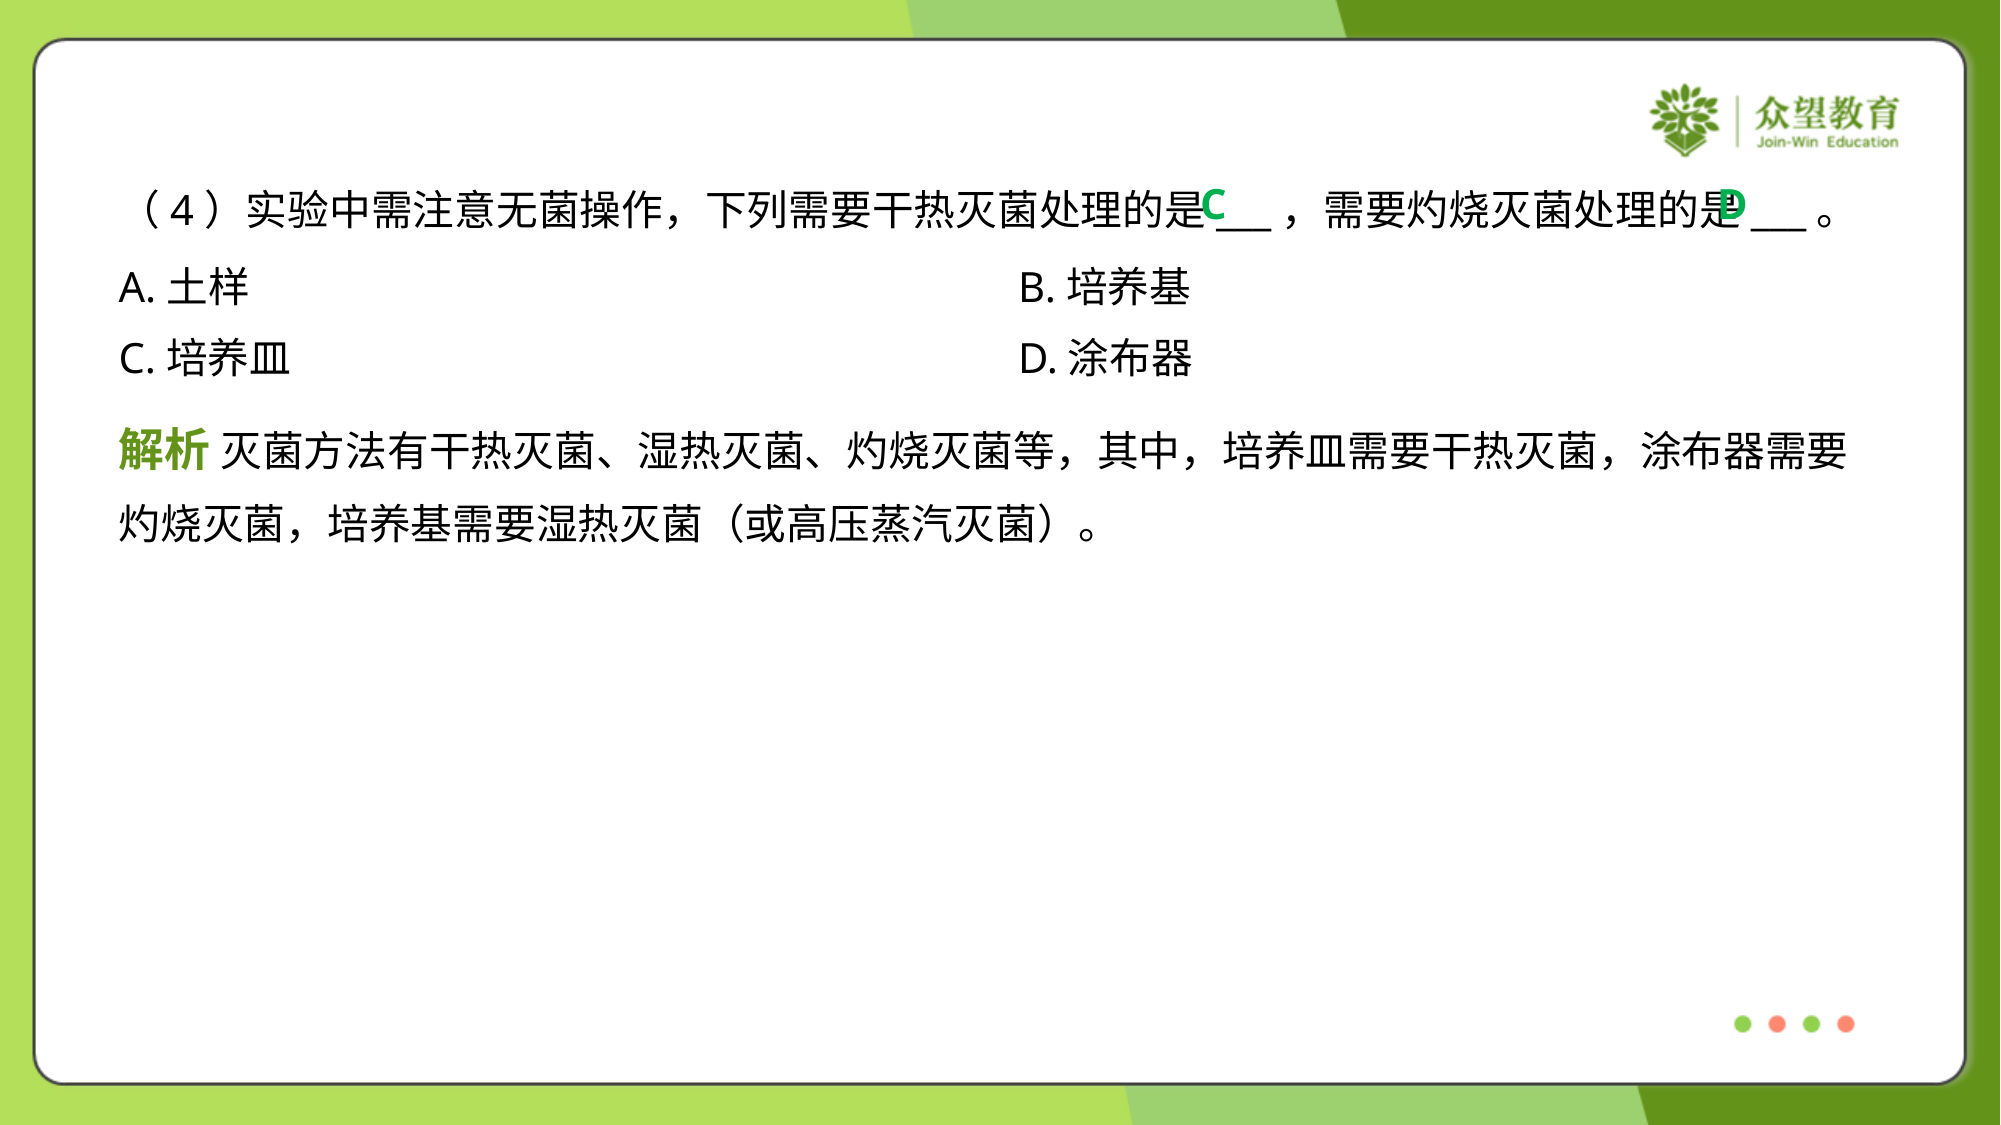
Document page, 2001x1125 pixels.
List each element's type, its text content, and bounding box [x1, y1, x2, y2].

text_box D [1700, 152, 1764, 220]
text_box （4）实验中需注意无菌操作，下列需要干热灭菌处理的是___，需要灼烧灭菌处理的是___。 A.土样 B.培养基 C.培养皿 D.涂布器 [118, 158, 1883, 375]
text_box C [1184, 152, 1243, 220]
picture [0, 0, 2000, 1125]
text_box 解析 灭菌方法有干热灭菌、湿热灭菌、灼烧灭菌等，其中，培养皿需要干热灭菌，涂布器需要 灼烧灭菌，培养基需要湿热灭菌（或高压蒸汽灭菌）。 [118, 392, 1883, 541]
